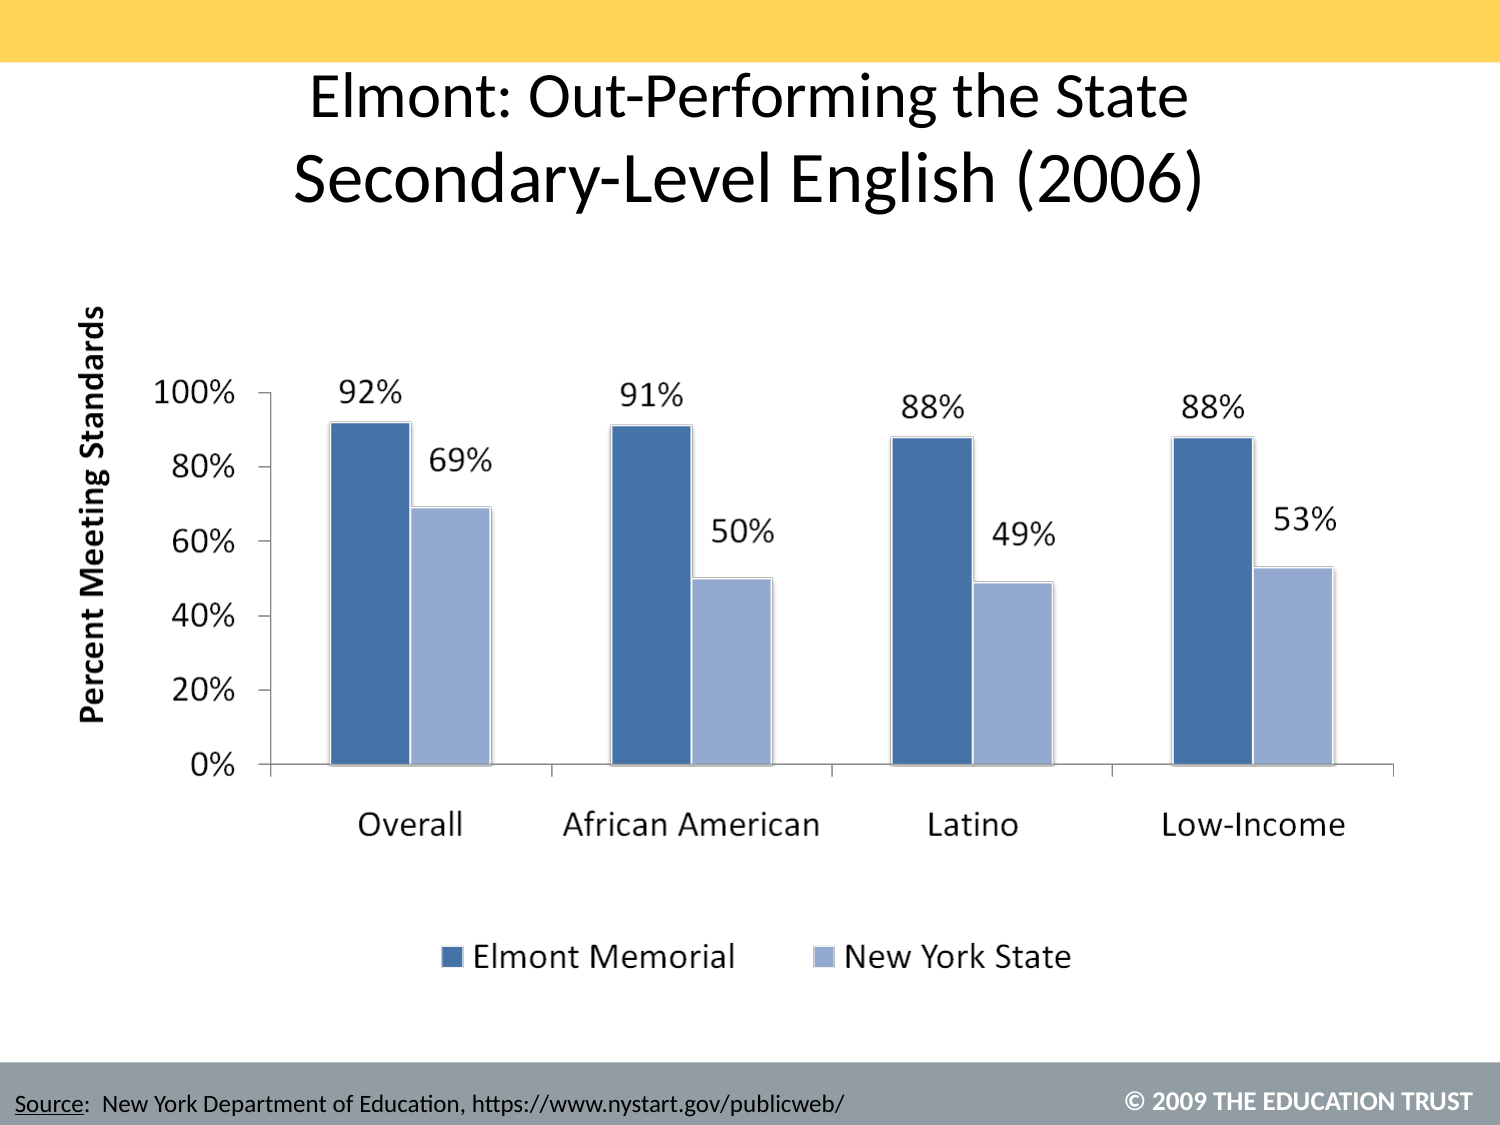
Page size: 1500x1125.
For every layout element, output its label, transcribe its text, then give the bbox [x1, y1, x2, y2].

title Elmont: Out-Performing the State Secondary-Level English (2006) [49, 44, 1451, 226]
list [43, 224, 1411, 997]
text_box Source: New York Department of Education, https://www.nystart.gov/publicweb/ [0, 1079, 1300, 1125]
